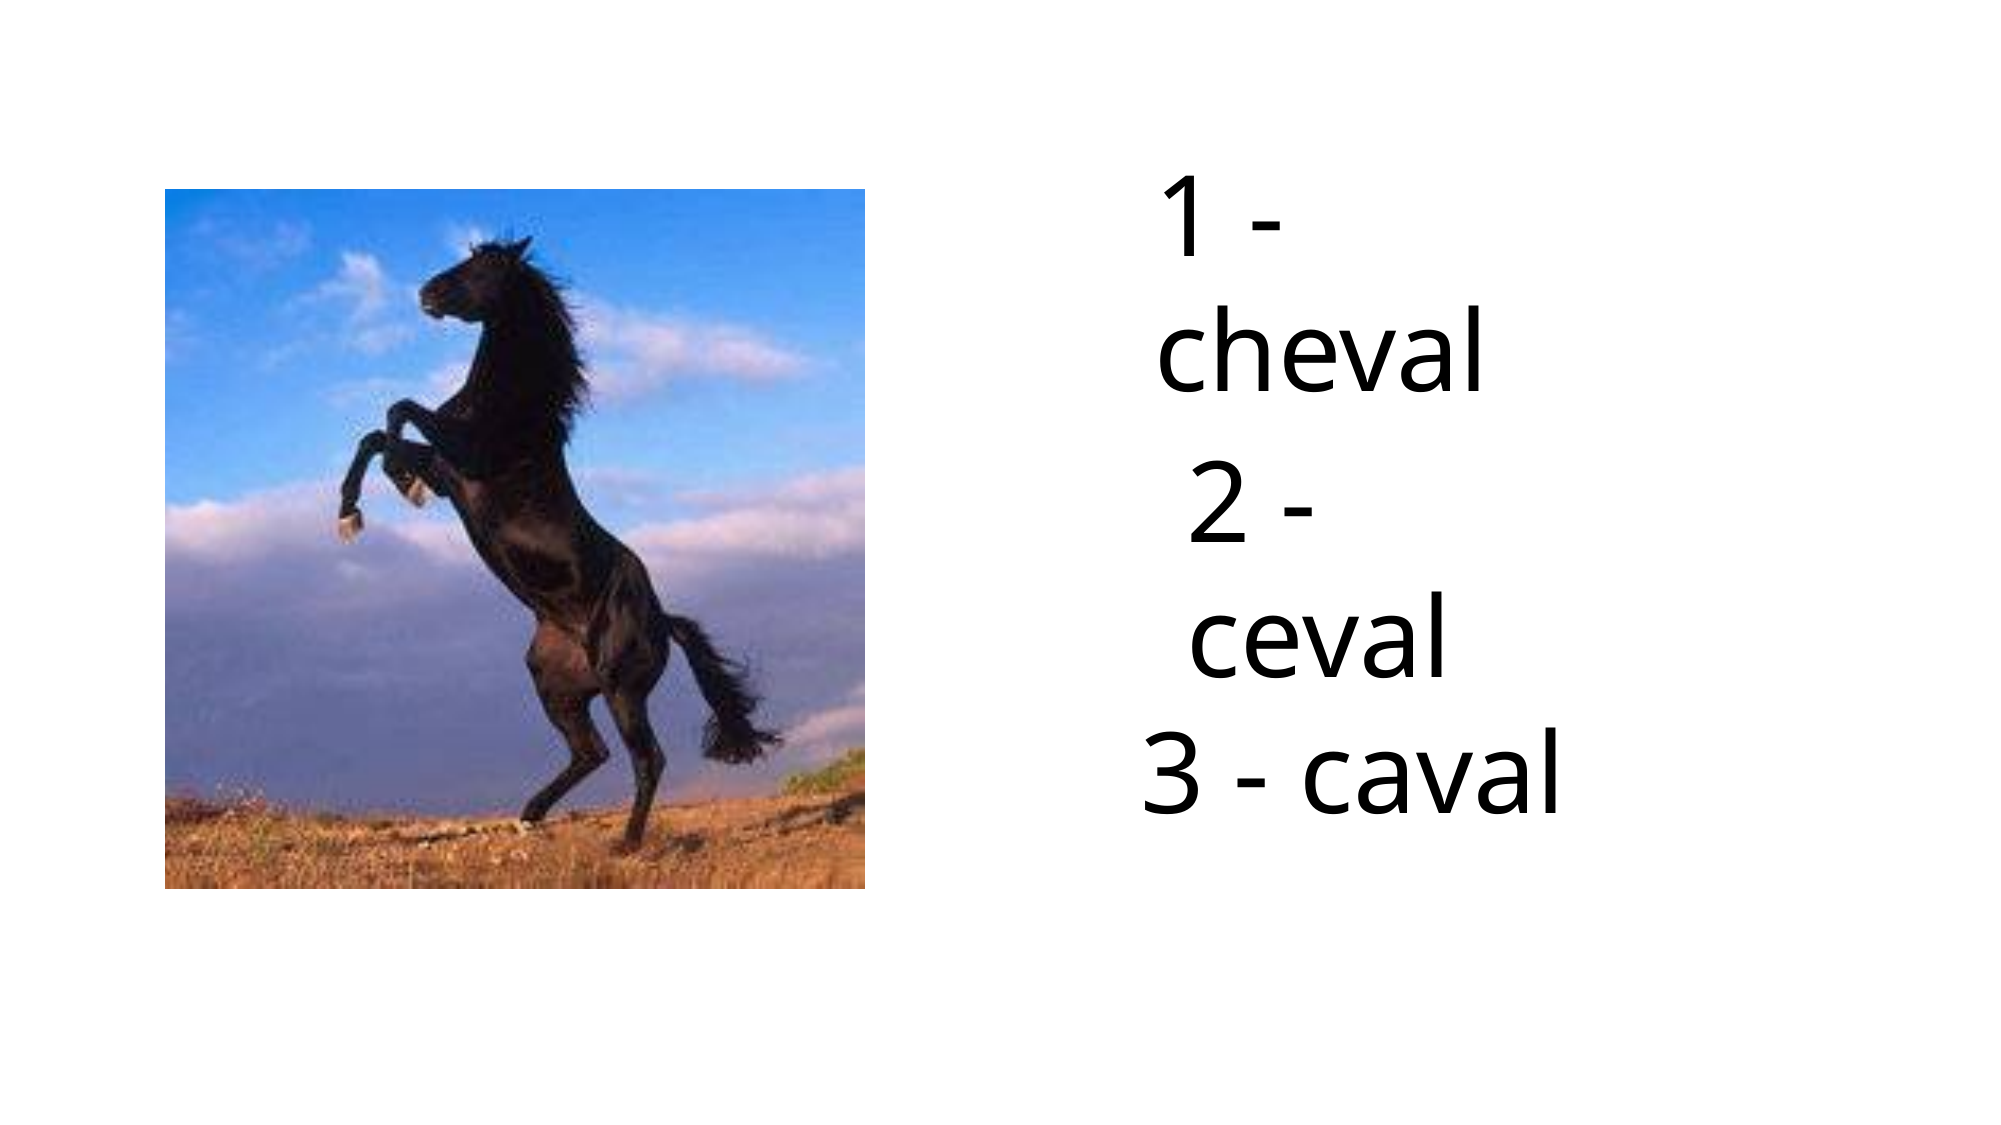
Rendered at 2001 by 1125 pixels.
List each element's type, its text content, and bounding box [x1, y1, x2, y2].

picture [165, 189, 865, 889]
text_box 2 - ceval [1172, 422, 1561, 693]
text_box 3 - caval [1125, 693, 1709, 844]
text_box 1 - cheval [1140, 136, 1645, 422]
